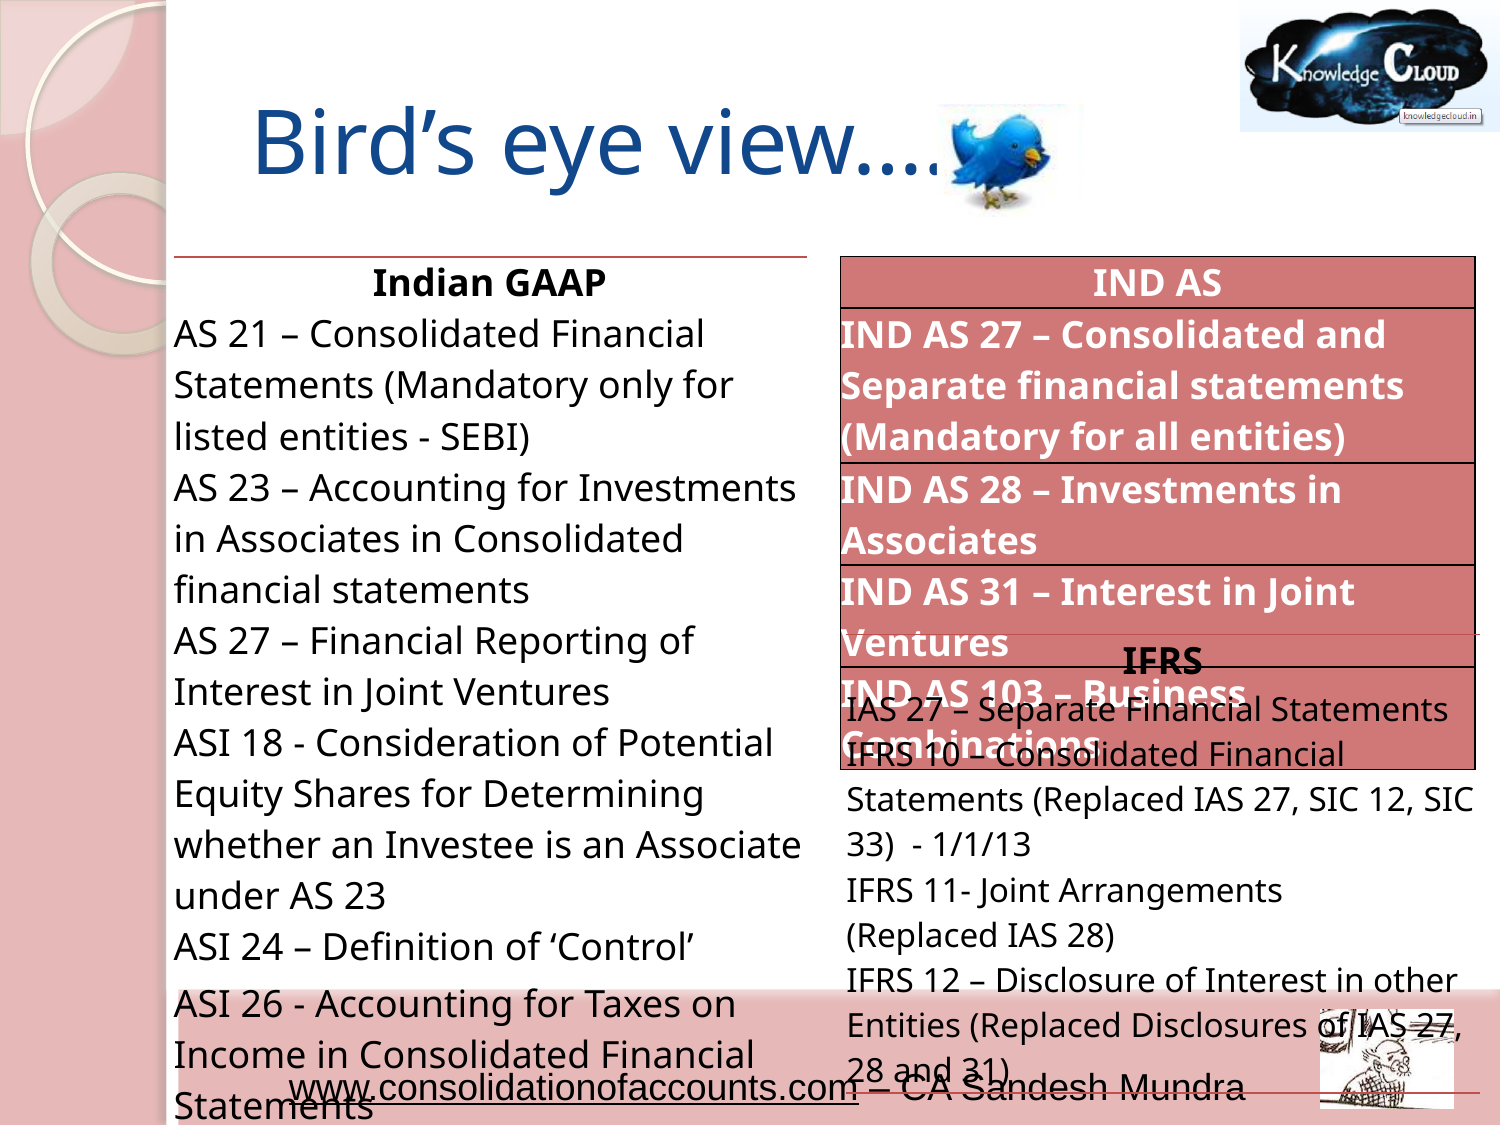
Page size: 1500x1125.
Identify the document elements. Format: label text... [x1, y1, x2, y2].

table_cell ASI 26 - Accounting for Taxes on Income in Consolidated Financial Statements [174, 977, 807, 1125]
table_cell ASI 18 - Consideration of Potential Equity Shares for Determining whether an Investee is an Associate under AS 23 [174, 716, 807, 921]
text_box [929, 105, 1090, 228]
table_header IND AS [841, 257, 1474, 307]
table_cell IFRS 11- Joint Arrangements (Replaced IAS 28) IFRS 12 – Disclosure of Interest in other Entities (Replaced Disclosures of IAS 27, 28 and 31) [846, 867, 1480, 1092]
table_cell ASI 24 – Definition of ‘Control’ [174, 921, 807, 977]
title Bird’s eye view….. [235, 45, 1466, 233]
table_cell IAS 27 – Separate Financial Statements IFRS 10 – Consolidated Financial Statements (Replaced IAS 27, SIC 12, SIC 33) - 1/1/13 [846, 686, 1480, 867]
table_cell AS 27 – Financial Reporting of Interest in Joint Ventures [174, 614, 807, 716]
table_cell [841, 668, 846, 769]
table_header IFRS [846, 635, 1480, 686]
table_cell AS 23 – Accounting for Investments in Associates in Consolidated financial statements [174, 461, 807, 614]
slide_number 6 [1413, 1034, 1488, 1113]
table_cell IND AS 27 – Consolidated and Separate financial statements (Mandatory for all entities) [841, 309, 1474, 462]
picture [936, 104, 1085, 217]
table_cell IND AS 28 – Investments in Associates [841, 464, 1474, 564]
table_header Indian GAAP [174, 258, 807, 308]
table_cell IND AS 31 – Interest in Joint Ventures [841, 566, 1474, 666]
picture [1239, 0, 1500, 132]
table_cell AS 21 – Consolidated Financial Statements (Mandatory only for listed entities - SEBI) [174, 308, 807, 461]
picture [1320, 1094, 1413, 1109]
